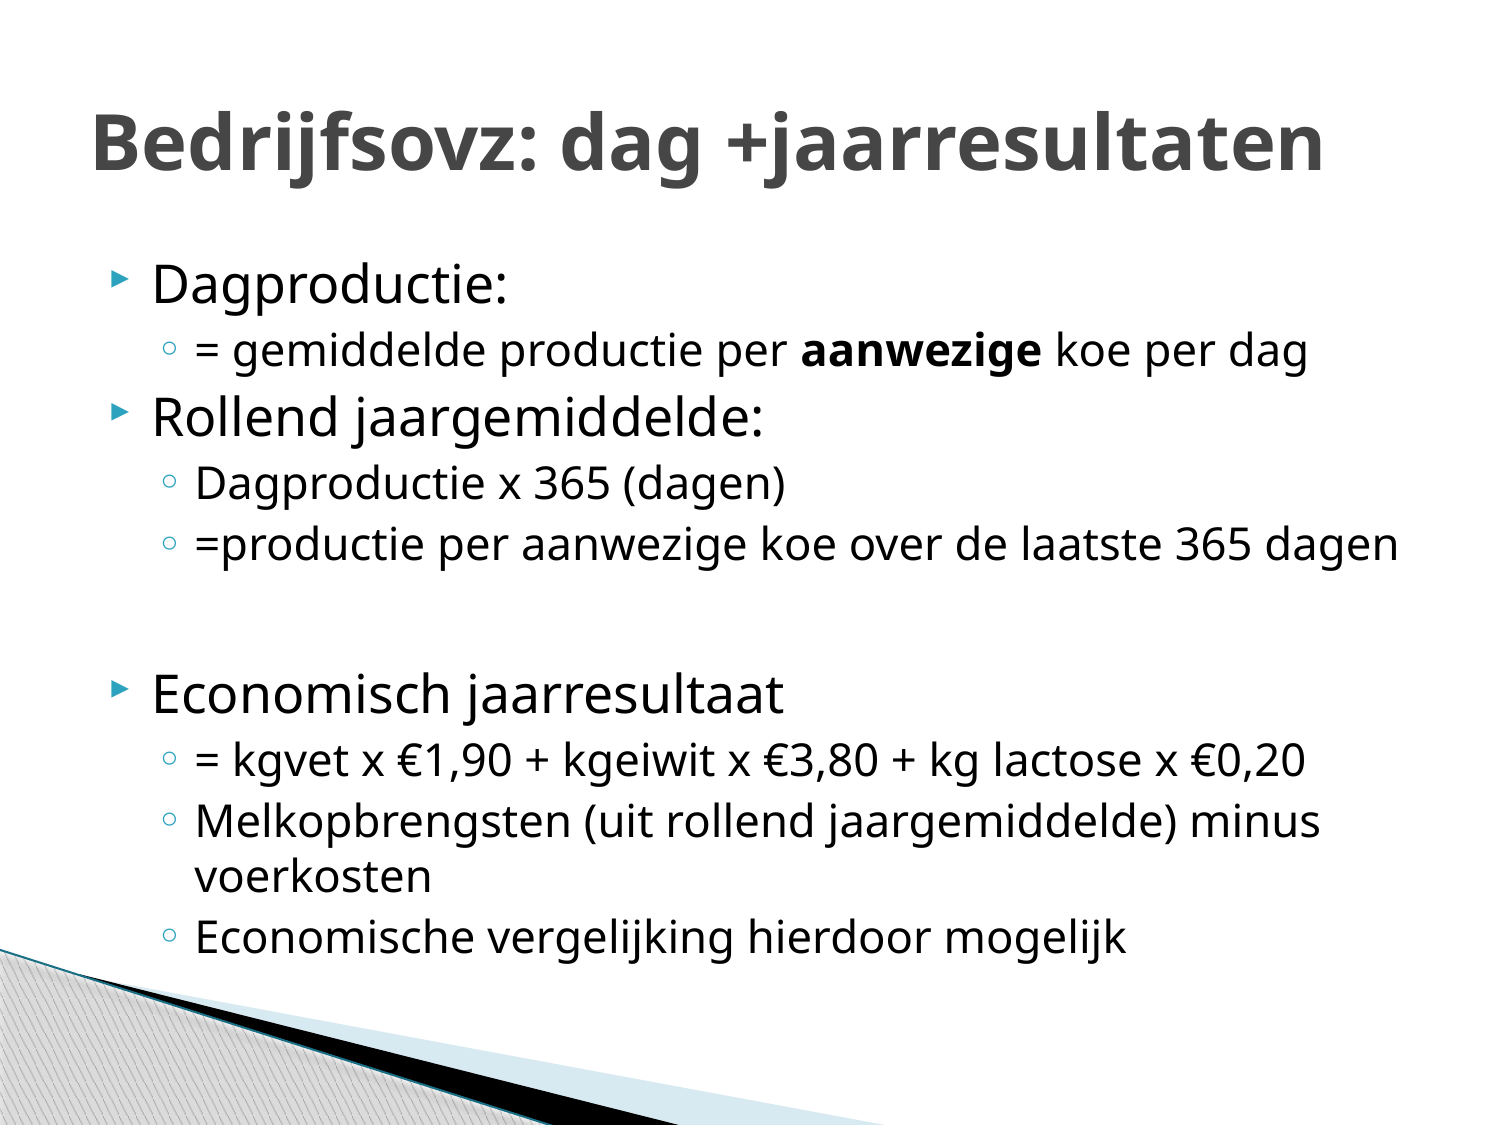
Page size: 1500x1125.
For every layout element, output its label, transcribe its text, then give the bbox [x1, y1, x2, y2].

list Dagproductie: = gemiddelde productie per aanwezige koe per dag Rollend jaargemiddelde: Dagproductie x 365 (dagen) =productie per aanwezige koe over de laatste 365 dagen Economisch jaarresultaat = kgvet x €1,90 + kgeiwit x €3,80 + kg lactose x €0,20 Melkopbrengsten (uit rollend jaargemiddelde) minus voerkosten Economische vergelijking hierdoor mogelijk [75, 243, 1425, 986]
title Bedrijfsovz: dag +jaarresultaten [75, 45, 1425, 233]
